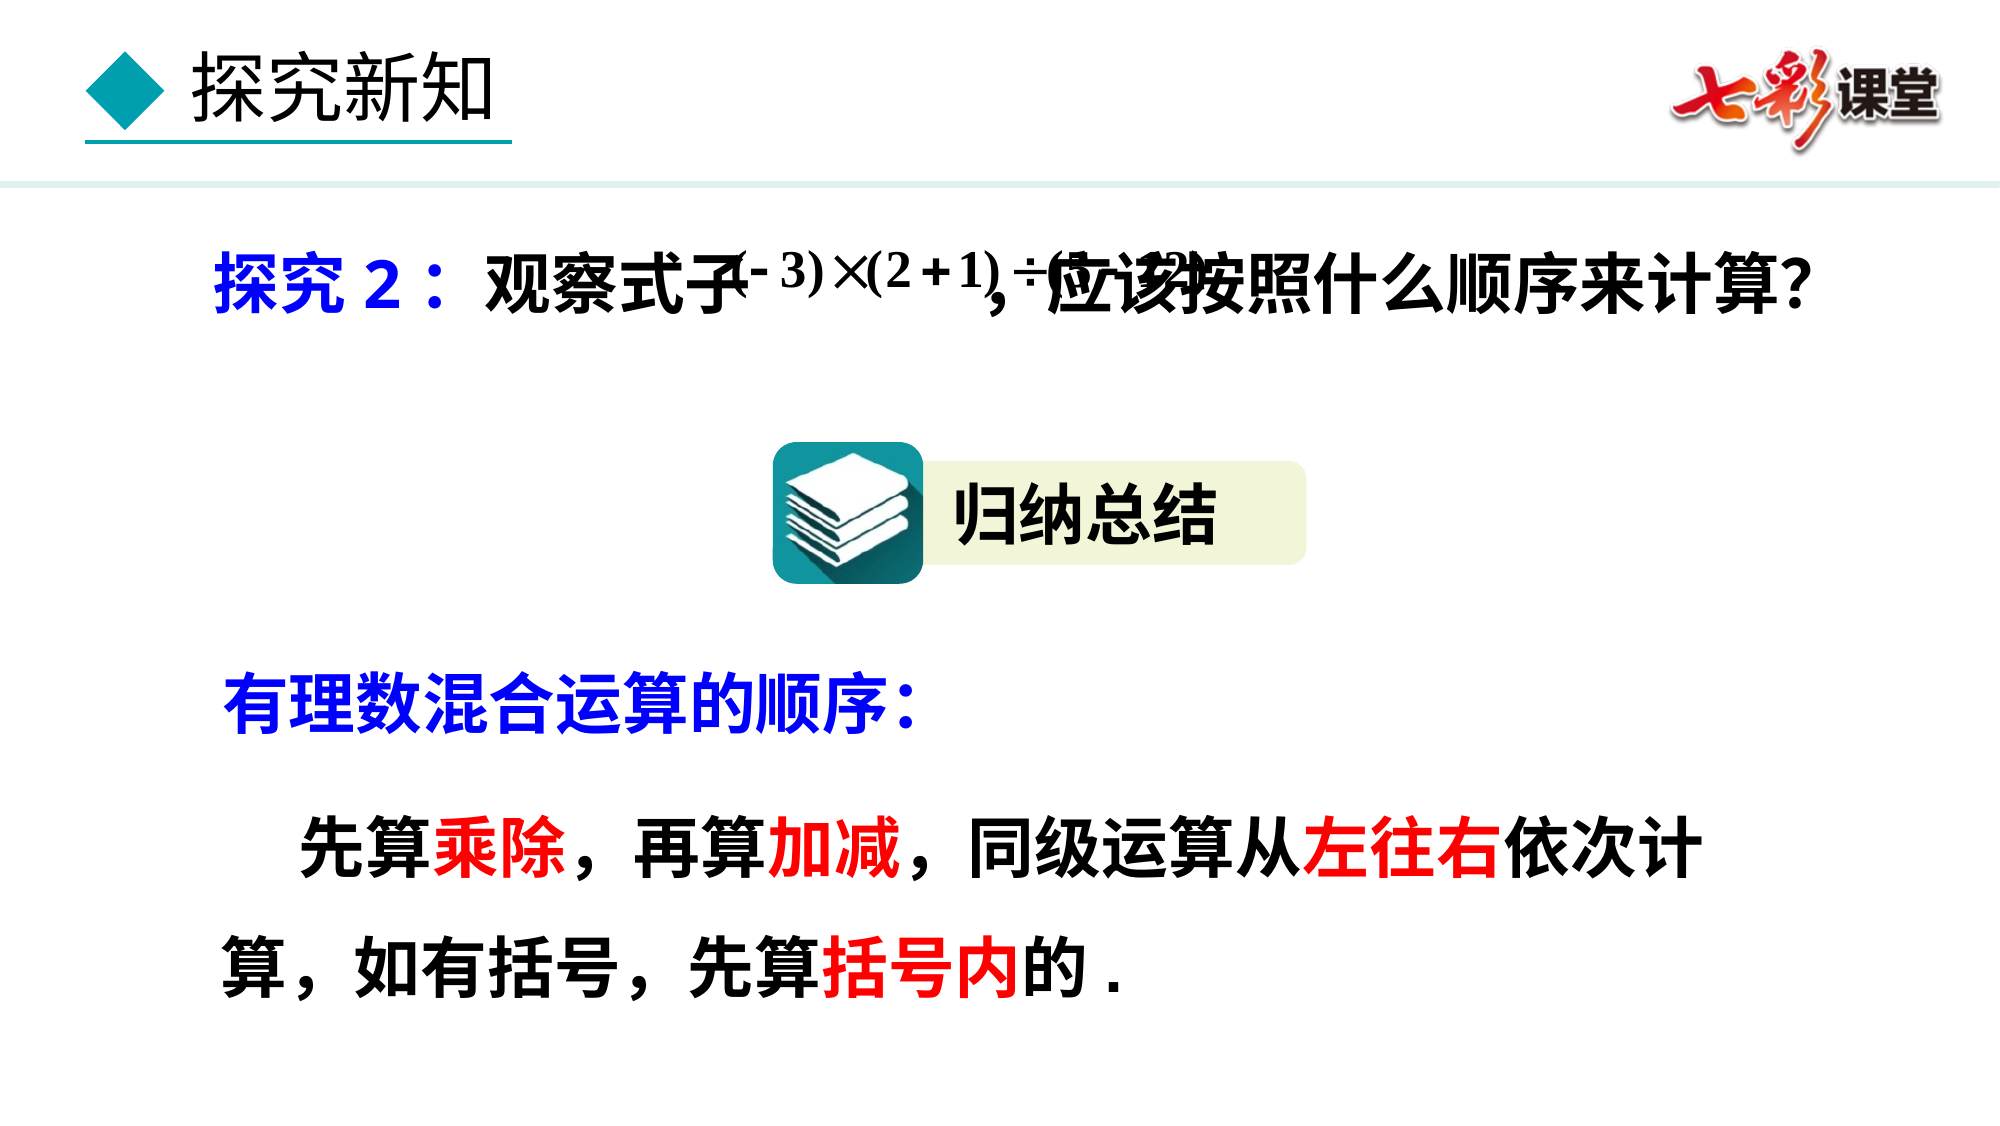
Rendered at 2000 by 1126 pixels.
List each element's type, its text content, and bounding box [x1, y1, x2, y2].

picture [1666, 42, 1948, 157]
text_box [723, 238, 1216, 310]
text_box 有理数混合运算的顺序： [202, 611, 952, 752]
text_box 先算乘除，再算加减，同级运算从左往右依次计算，如有括号，先算括号内的. [200, 755, 1724, 1016]
text_box 探究2：观察式子 ，应该按照什么顺序来计算？ [192, 192, 1866, 333]
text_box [772, 441, 1307, 584]
